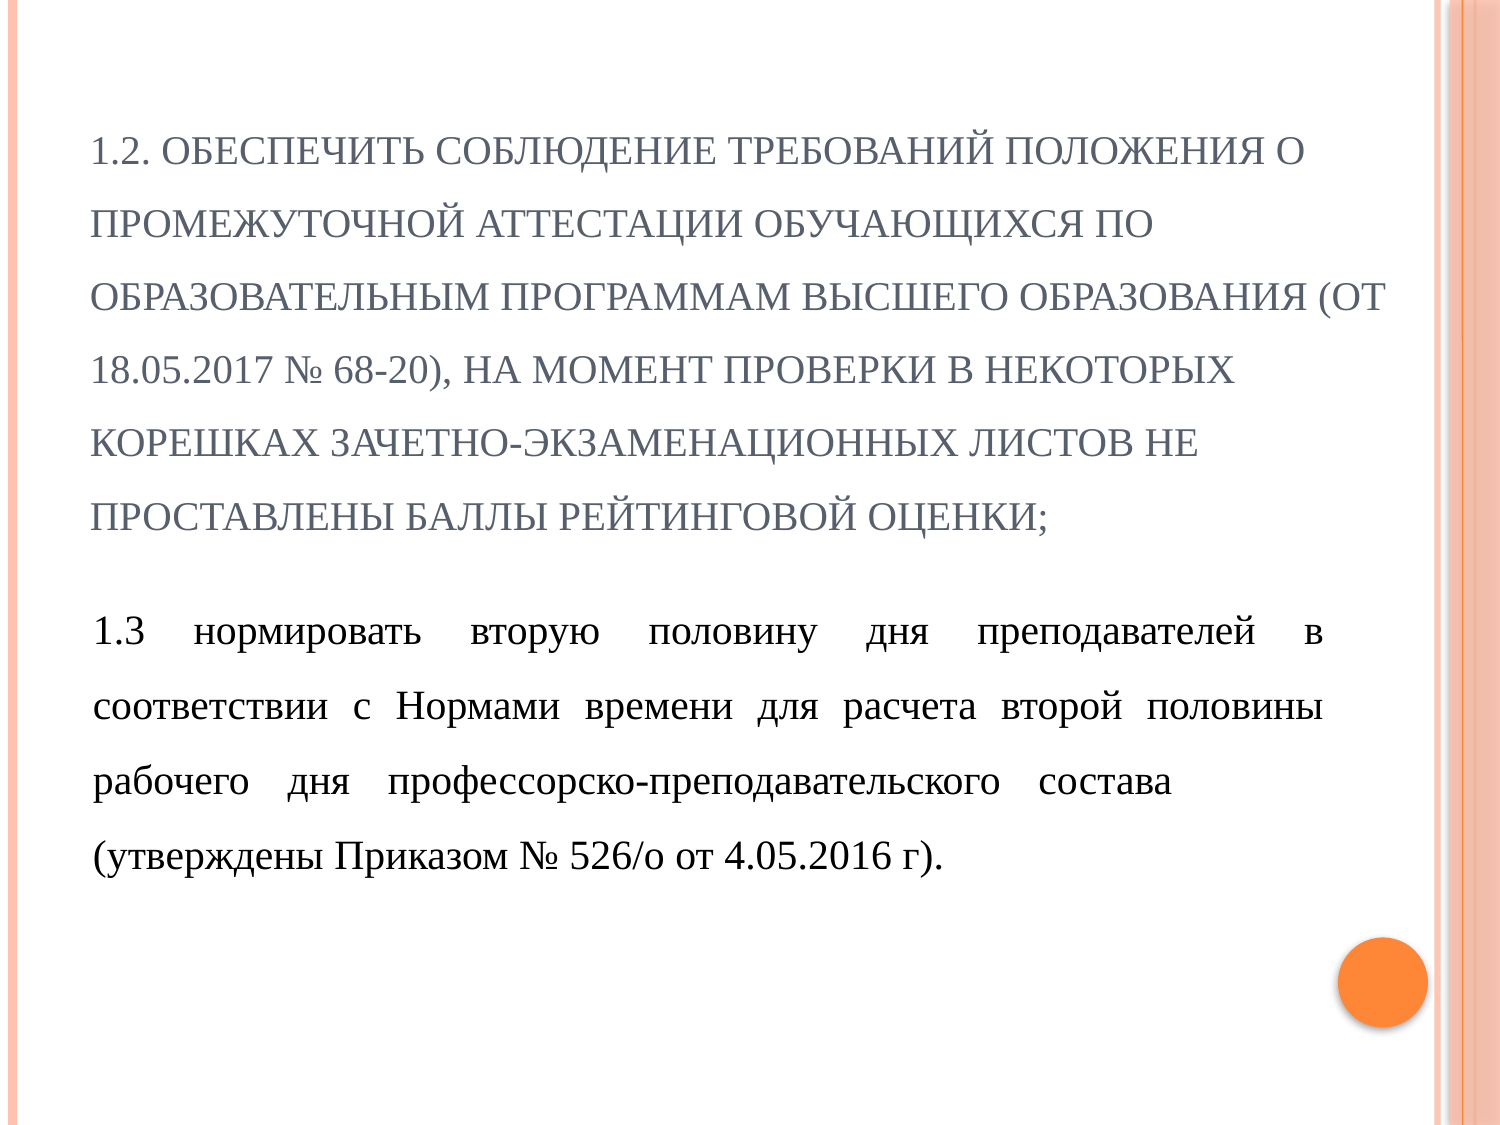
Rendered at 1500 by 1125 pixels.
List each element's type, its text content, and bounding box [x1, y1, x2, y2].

text_box 1.3 нормировать вторую половину дня преподавателей в соответствии с Нормами времени для расчета второй половины рабочего дня профессорско-преподавательского состава (утверждены Приказом № 526/о от 4.05.2016 г). [78, 570, 1340, 886]
title 1.2. обеспечить соблюдение требований положения о промежуточной аттестации обучающихся по образовательным программам высшего образования (от 18.05.2017 № 68-20), на момент проверки в некоторых корешках зачетно-экзаменационных листов не проставлены баллы рейтинговой оценки; [75, 84, 1425, 595]
